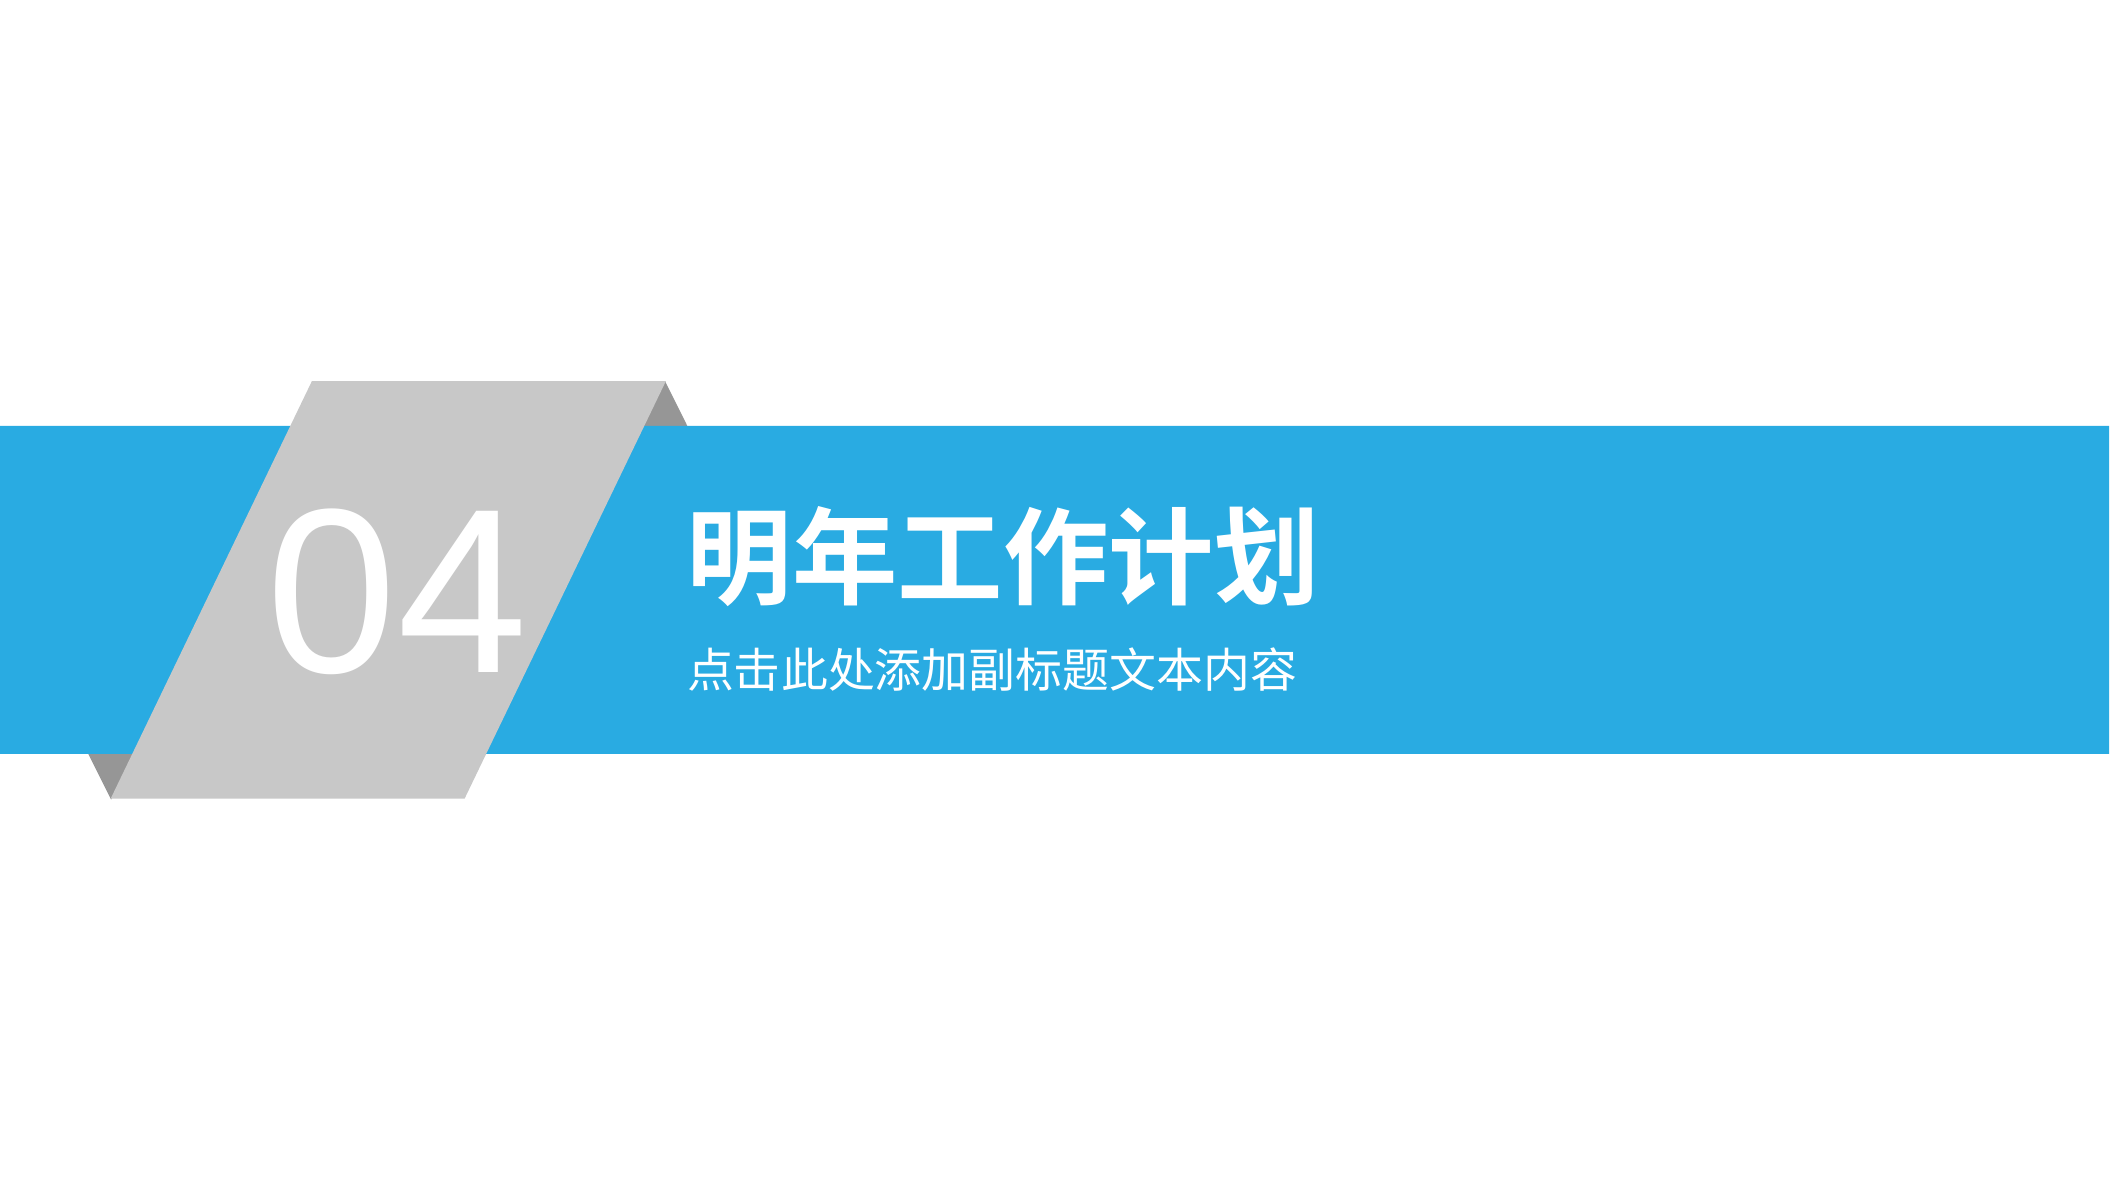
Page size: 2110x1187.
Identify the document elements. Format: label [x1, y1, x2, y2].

text_box [0, 380, 2110, 800]
